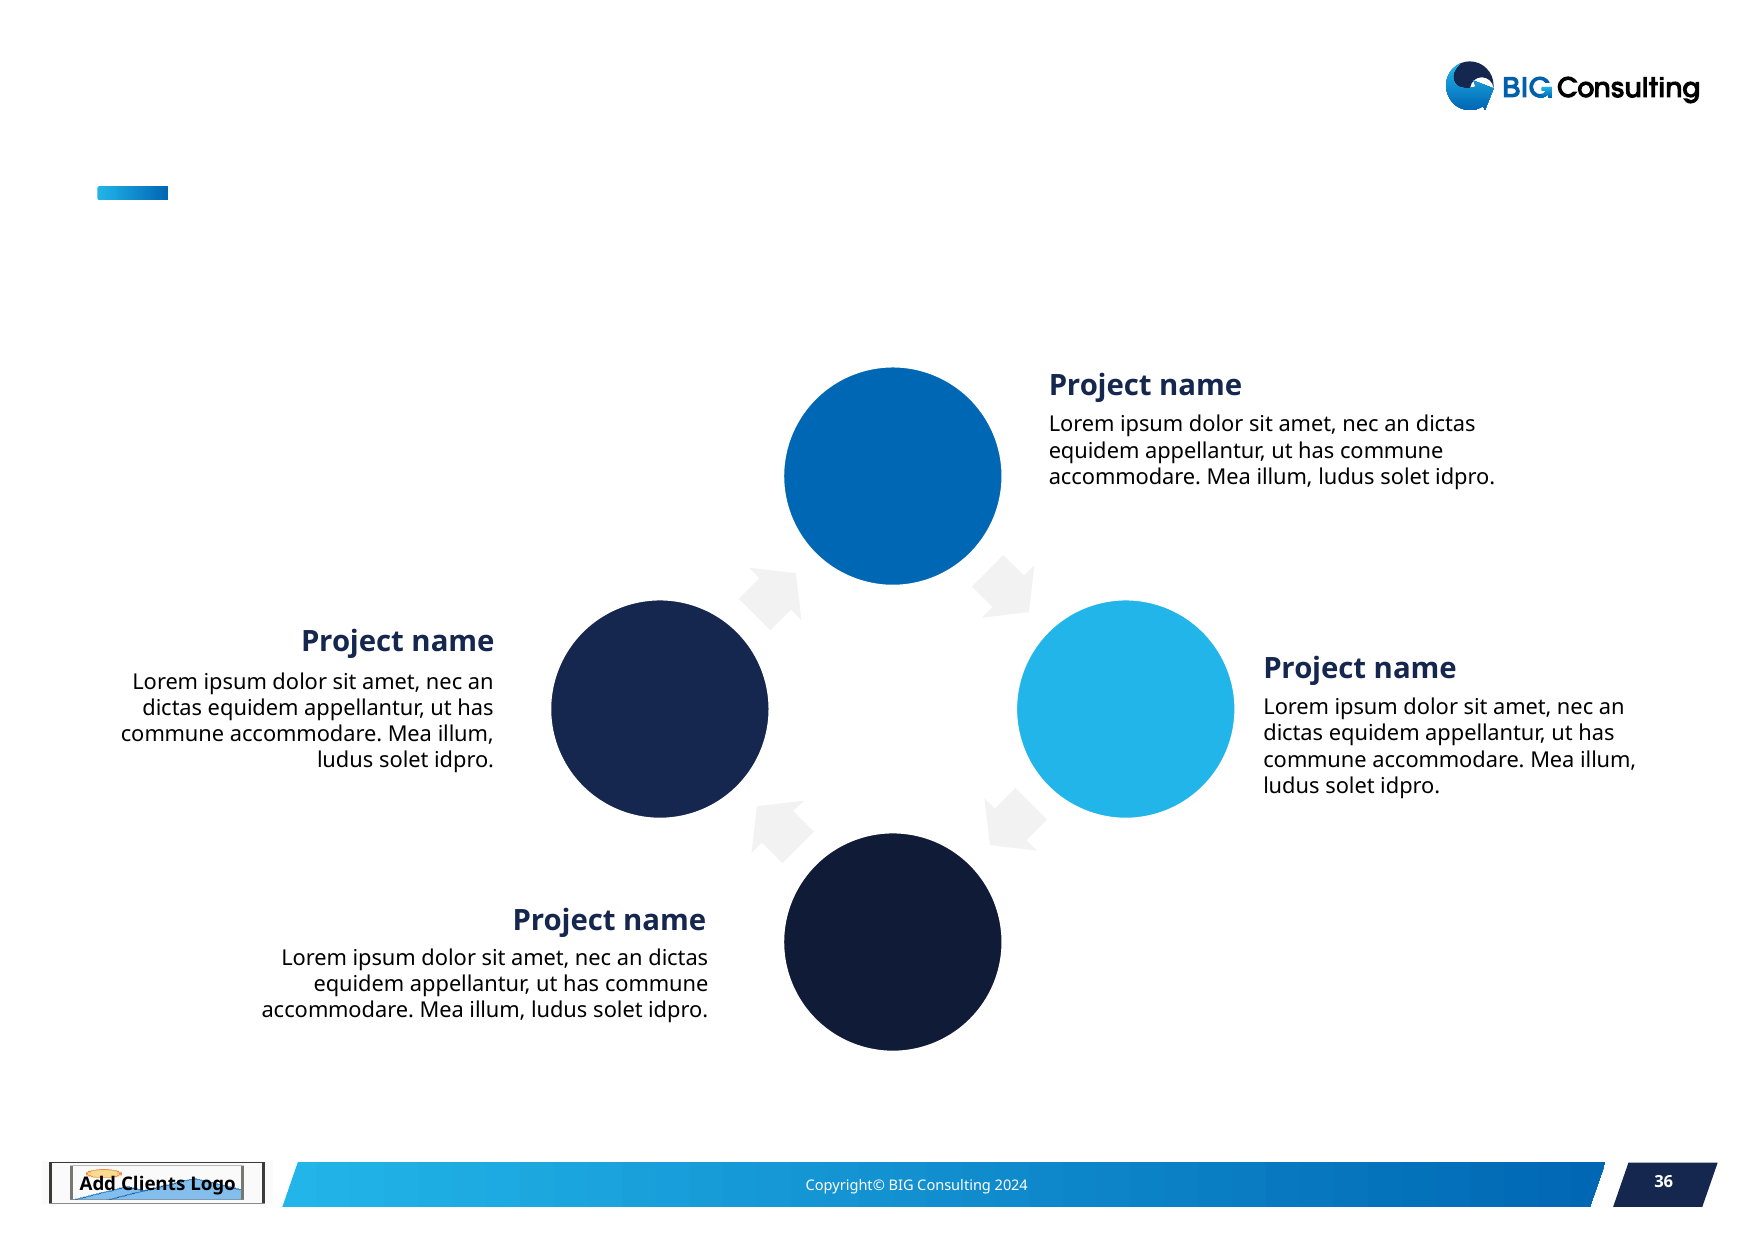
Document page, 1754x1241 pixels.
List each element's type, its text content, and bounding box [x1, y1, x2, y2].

slide_number 36 [1625, 1167, 1703, 1198]
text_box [110, 620, 500, 765]
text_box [1257, 647, 1754, 791]
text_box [1043, 364, 1627, 508]
picture [42, 1160, 273, 1205]
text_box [128, 899, 715, 1041]
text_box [432, 366, 1354, 1052]
